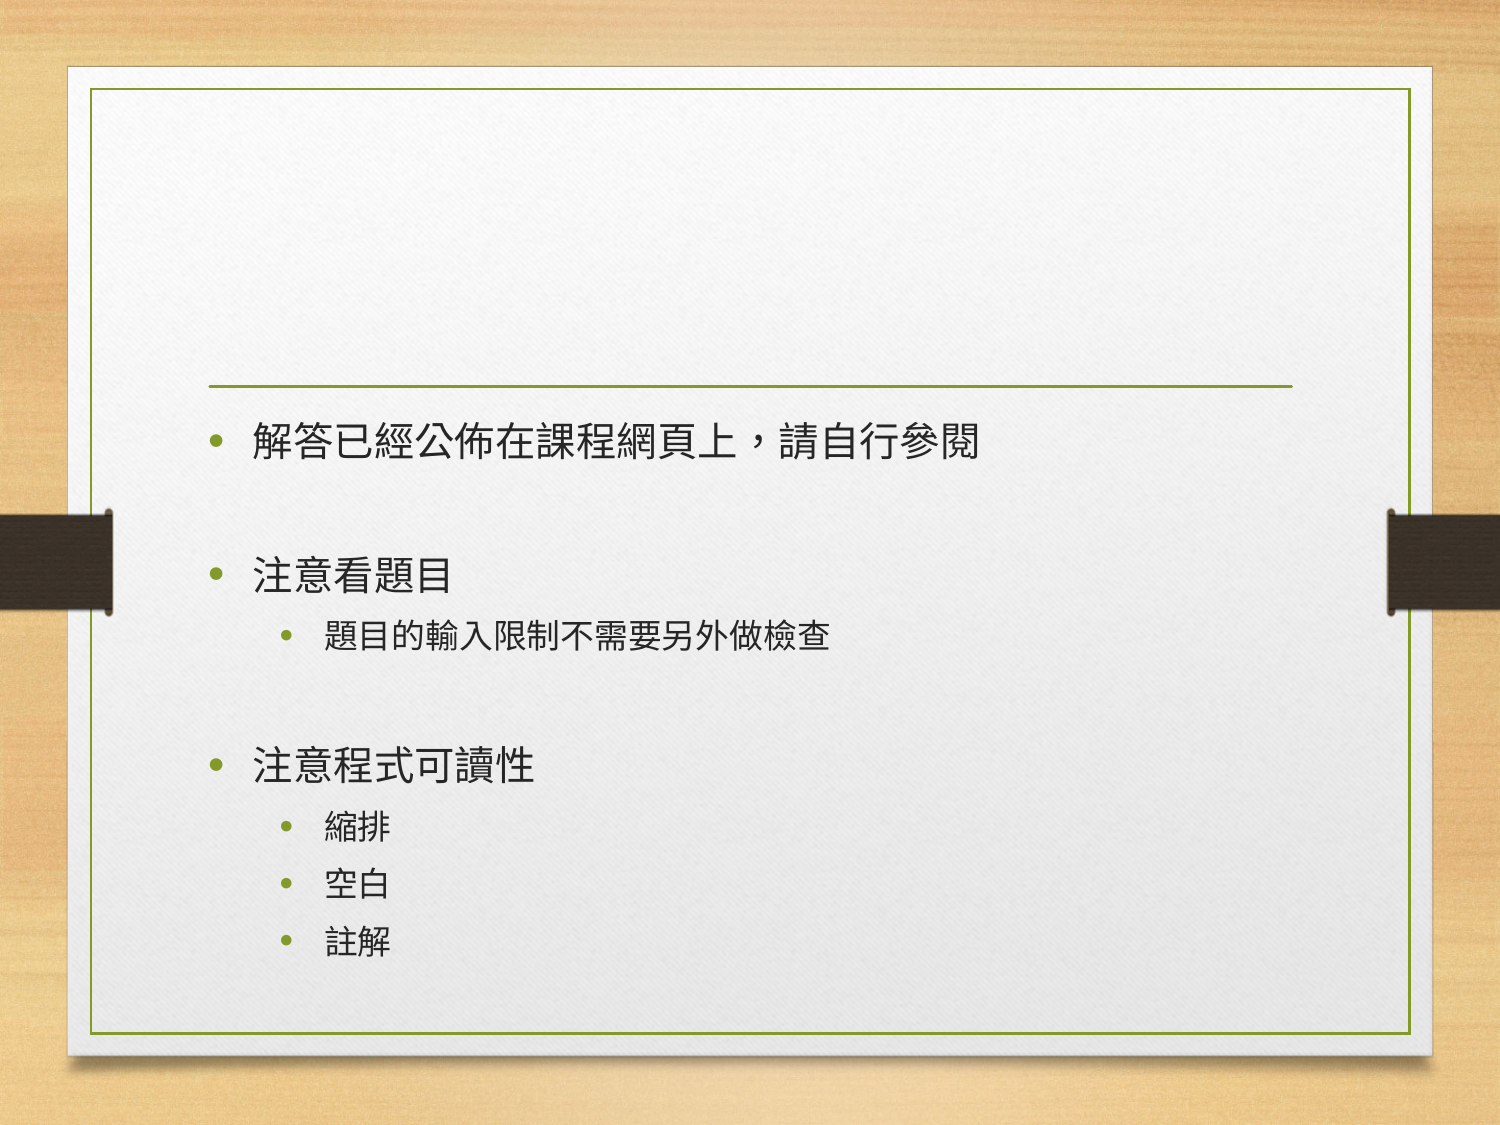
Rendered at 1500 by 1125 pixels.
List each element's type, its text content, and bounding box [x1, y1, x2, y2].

picture [0, 0, 1500, 1125]
list 解答已經公佈在課程網頁上，請自行參閱 注意看題目 題目的輸入限制不需要另外做檢查 注意程式可讀性 縮排 空白 註解 [193, 408, 1309, 974]
